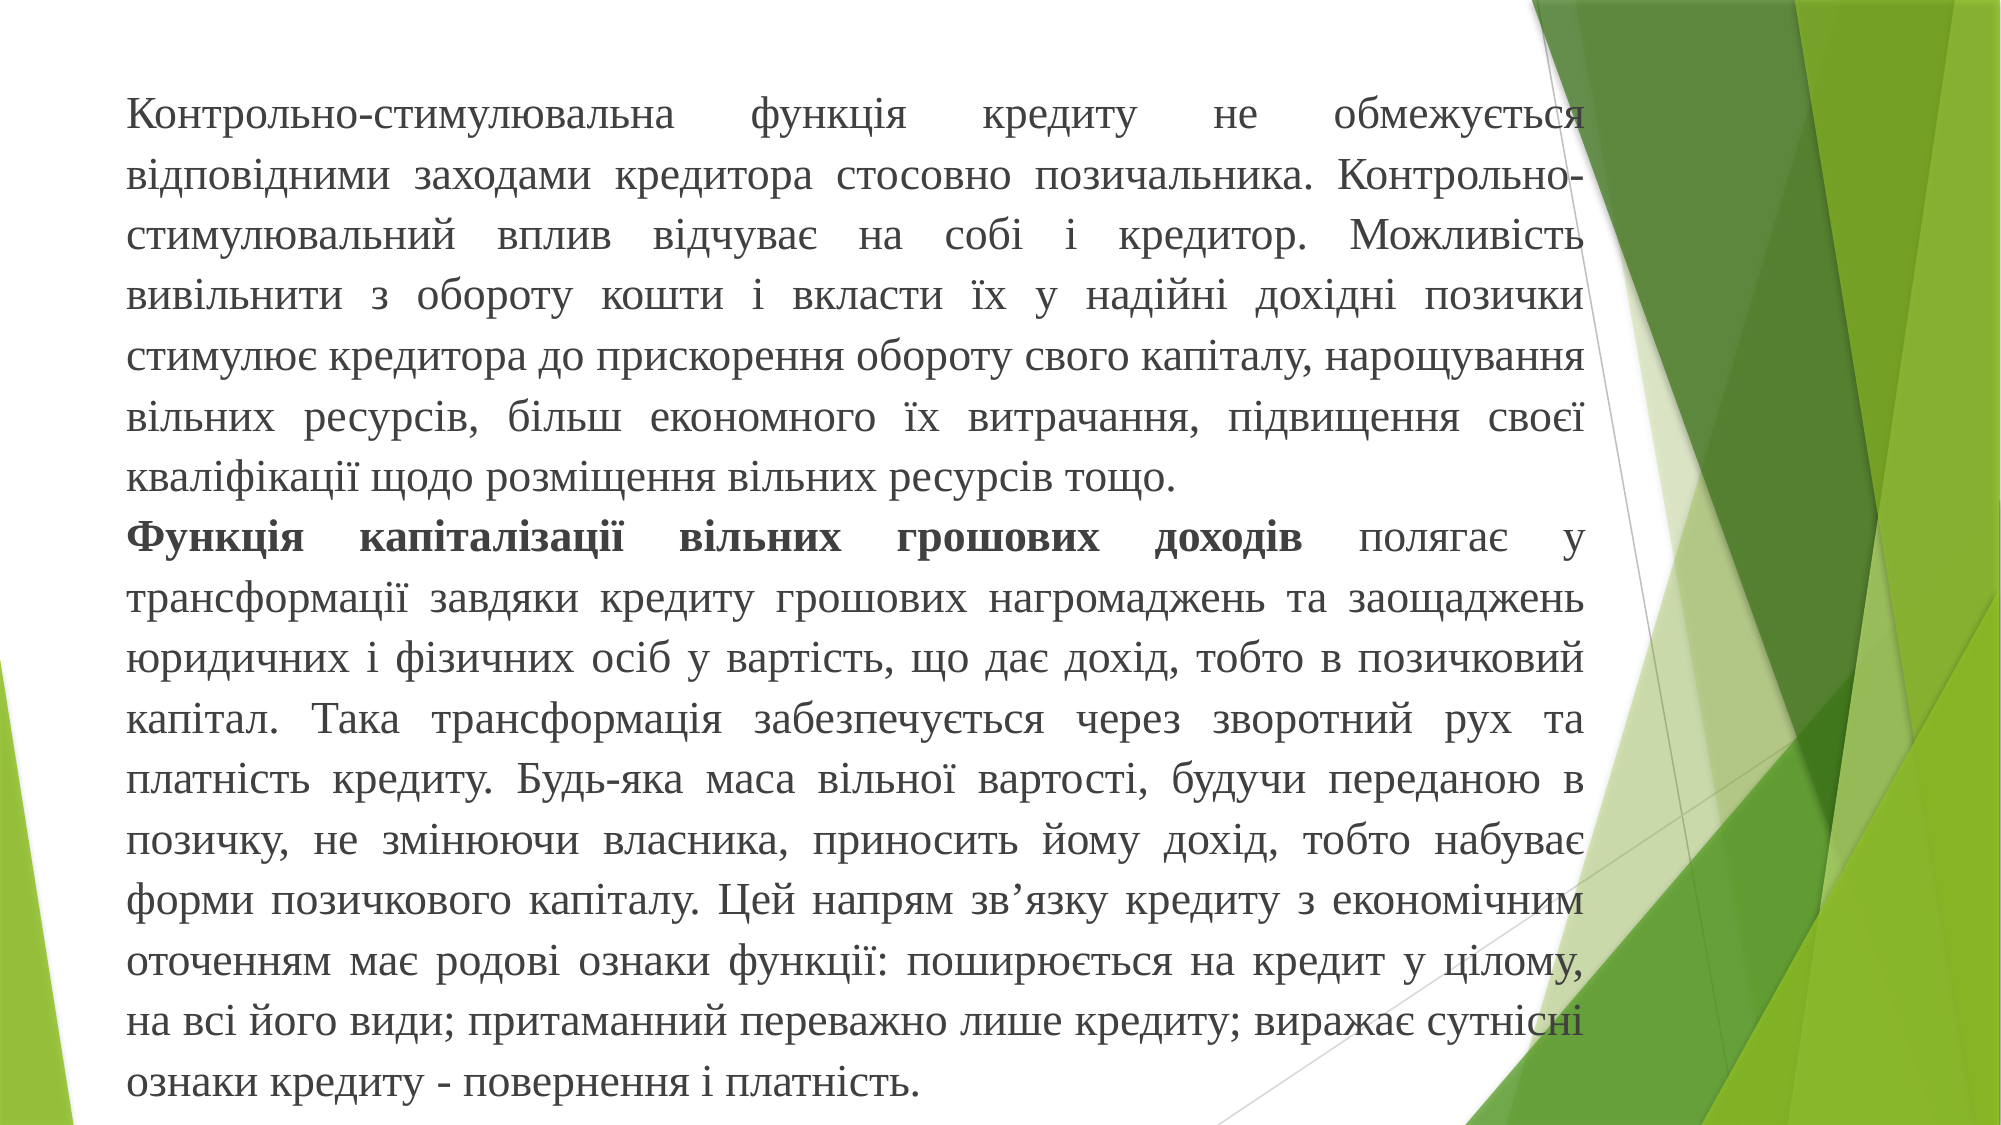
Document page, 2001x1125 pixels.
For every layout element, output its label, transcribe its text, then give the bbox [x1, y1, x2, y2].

list Контрольно-стимулювальна функція кредиту не обмежується відповідними заходами кредитора стосовно позичальника. Контрольно-стимулювальний вплив відчуває на собі і кредитор. Можливість вивільнити з обороту кошти і вкласти їх у надійні дохідні позички стимулює кредитора до прискорення обороту свого капіталу, нарощування вільних ресурсів, більш економного їх витрачання, підвищення своєї кваліфікації щодо розміщення вільних ресурсів тощо. Функція капіталізації вільних грошових доходів полягає у трансформації завдяки кредиту грошових нагромаджень та заощаджень юридичних і фізичних осіб у вартість, що дає дохід, тобто в позичковий капітал. Така трансформація забезпечується через зворотний рух та платність кредиту. Будь-яка маса вільної вартості, будучи переданою в позичку, не змінюючи власника, приносить йому дохід, тобто набуває форми позичкового капіталу. Цей напрям зв’язку кредиту з економічним оточенням має родові ознаки функції: поширюється на кредит у цілому, на всі його види; притаманний переважно лише кредиту; виражає сутнісні ознаки кредиту - повернення і платність. [111, 69, 1601, 1053]
